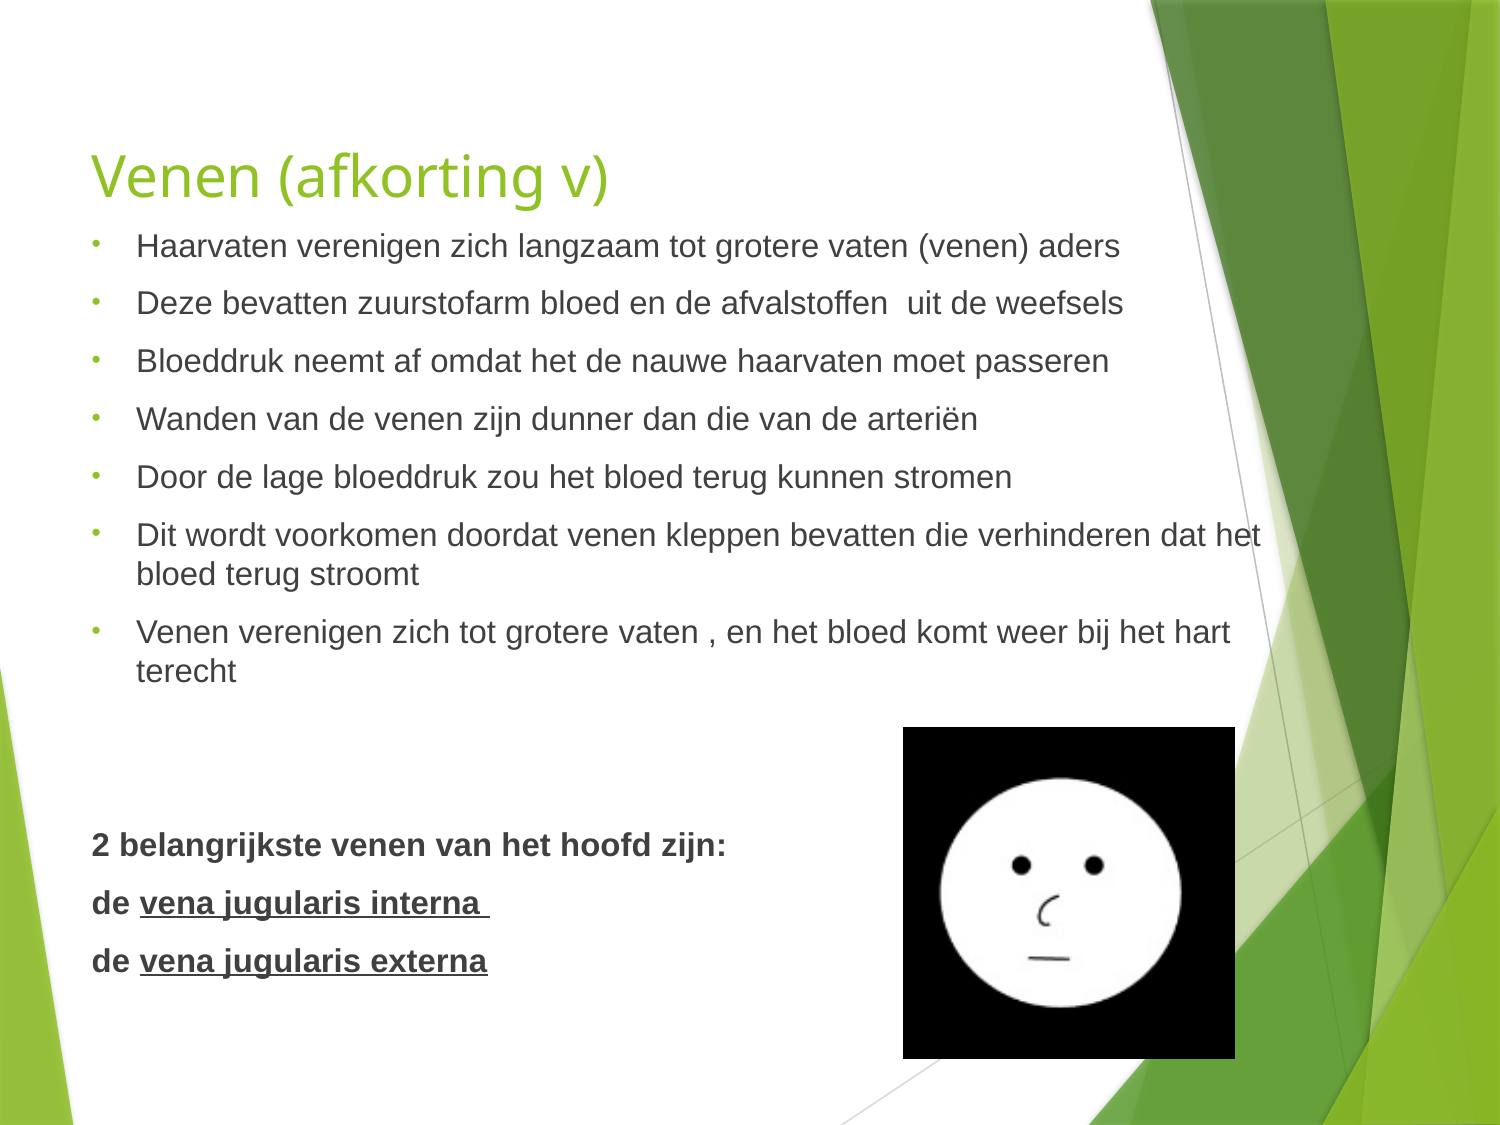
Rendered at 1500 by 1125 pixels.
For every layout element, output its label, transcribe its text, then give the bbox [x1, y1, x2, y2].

picture [903, 727, 1235, 1060]
list Haarvaten verenigen zich langzaam tot grotere vaten (venen) aders Deze bevatten zuurstofarm bloed en de afvalstoffen uit de weefsels Bloeddruk neemt af omdat het de nauwe haarvaten moet passeren Wanden van de venen zijn dunner dan die van de arteriën Door de lage bloeddruk zou het bloed terug kunnen stromen Dit wordt voorkomen doordat venen kleppen bevatten die verhinderen dat het bloed terug stroomt Venen verenigen zich tot grotere vaten , en het bloed komt weer bij het hart terecht 2 belangrijkste venen van het hoofd zijn: de vena jugularis interna de vena jugularis externa [76, 216, 1319, 988]
title Venen (afkorting v) [76, 42, 1319, 216]
